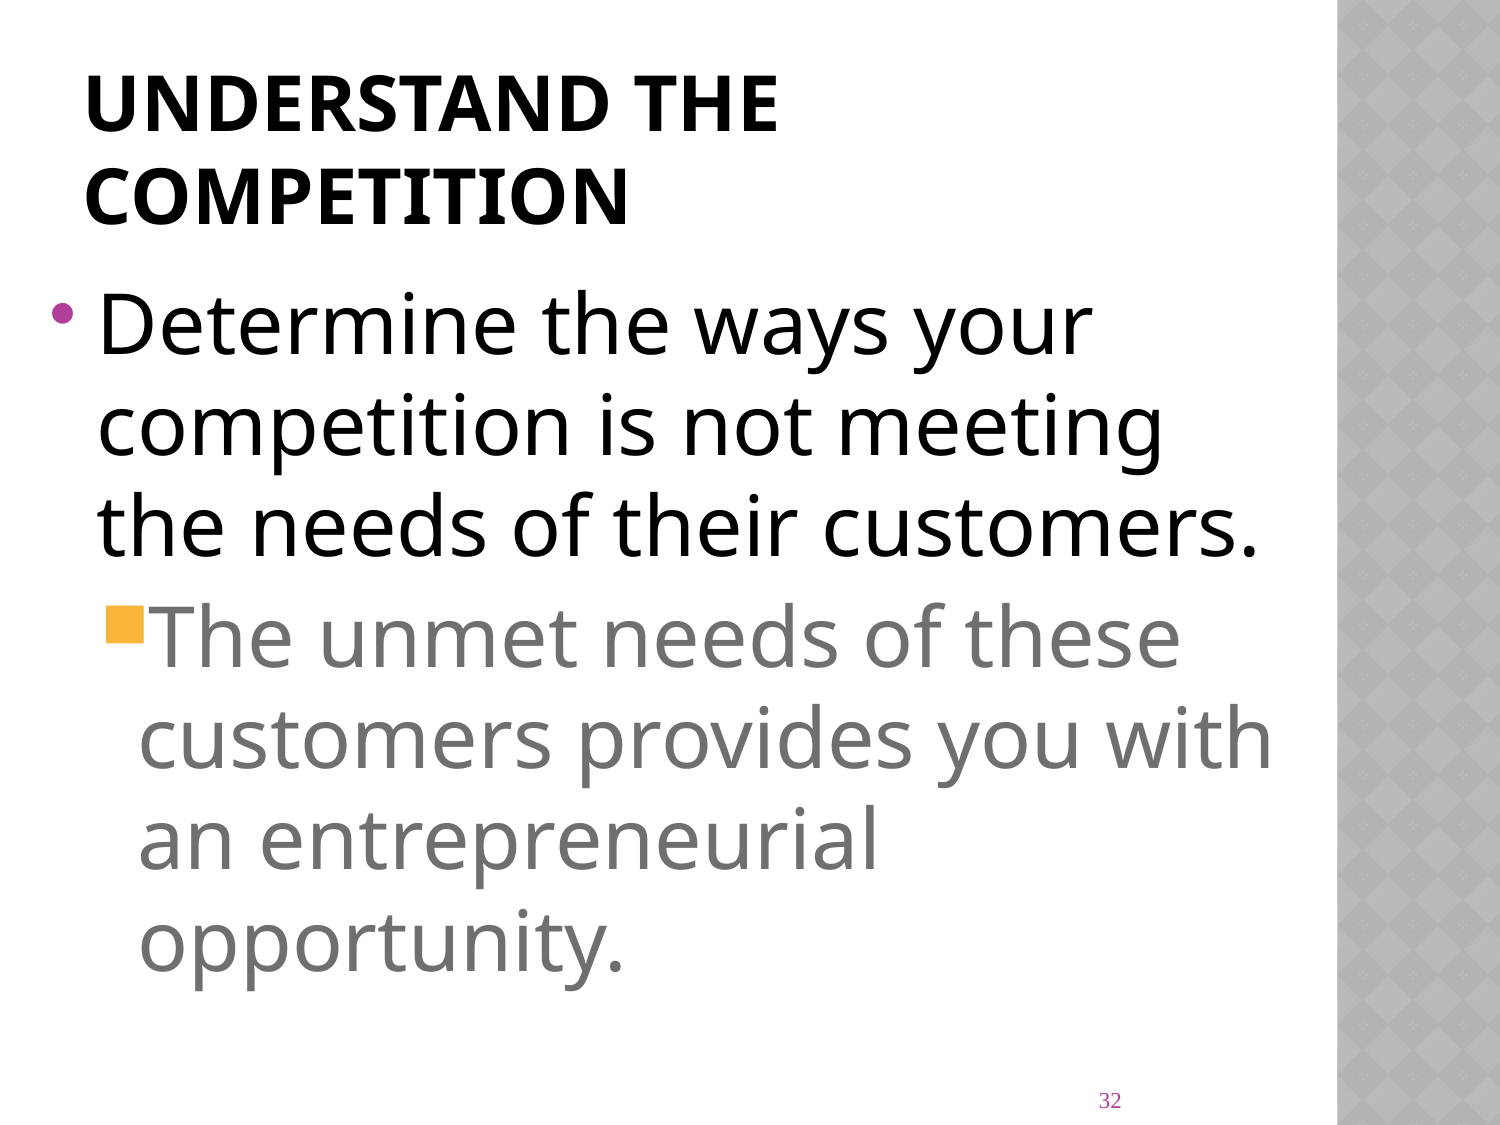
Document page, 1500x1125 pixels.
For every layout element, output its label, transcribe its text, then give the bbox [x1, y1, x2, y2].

list Determine the ways your competition is not meeting the needs of their customers. The unmet needs of these customers provides you with an entrepreneurial opportunity. [37, 262, 1325, 1005]
title Understand the Competition [75, 52, 1263, 240]
slide_number 32 [1025, 1075, 1122, 1113]
